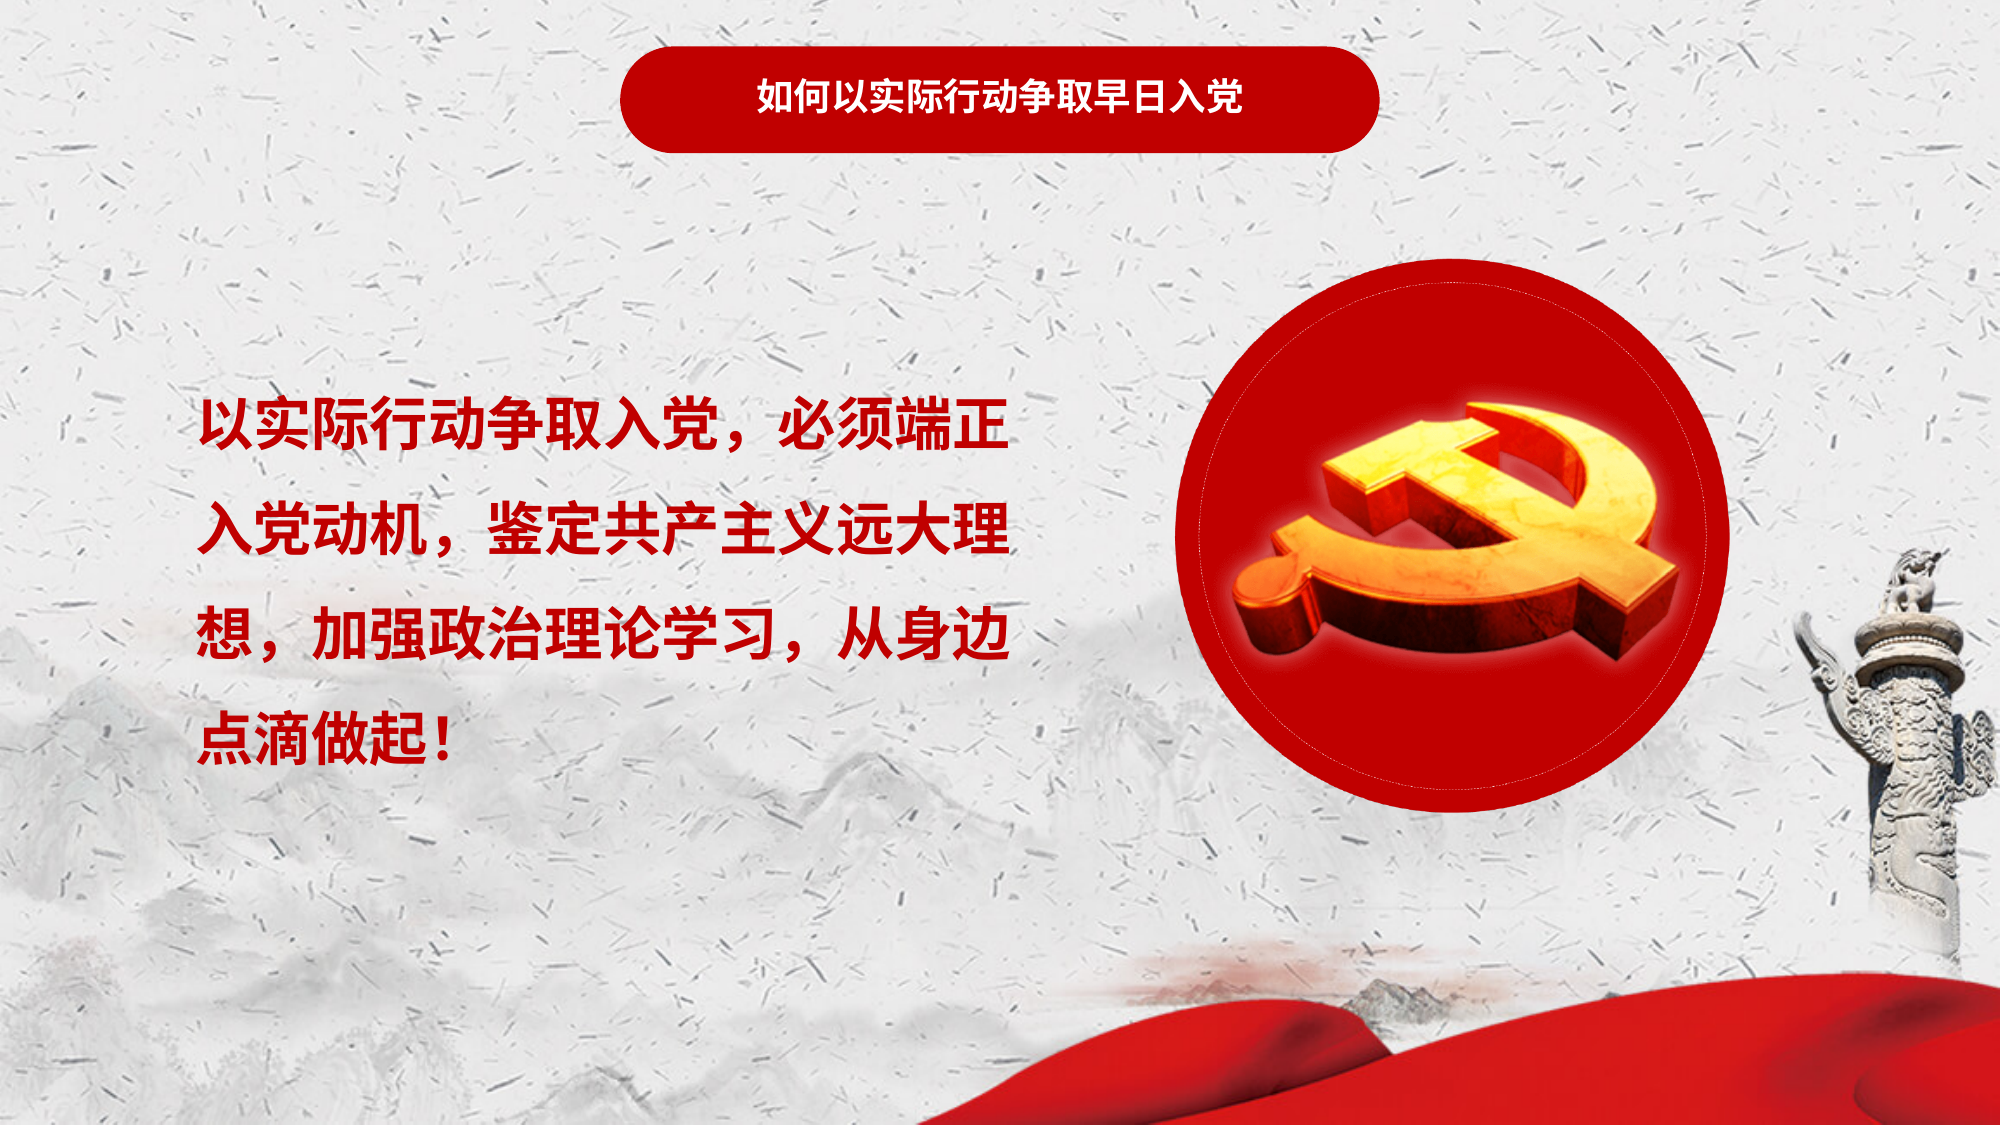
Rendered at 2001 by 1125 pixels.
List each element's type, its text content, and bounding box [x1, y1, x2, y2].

picture [0, 0, 2000, 1125]
text_box 以实际行动争取入党，必须端正入党动机，鉴定共产主义远大理想，加强政治理论学习，从身边点滴做起！ [31, 448, 1082, 676]
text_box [620, 42, 1380, 154]
